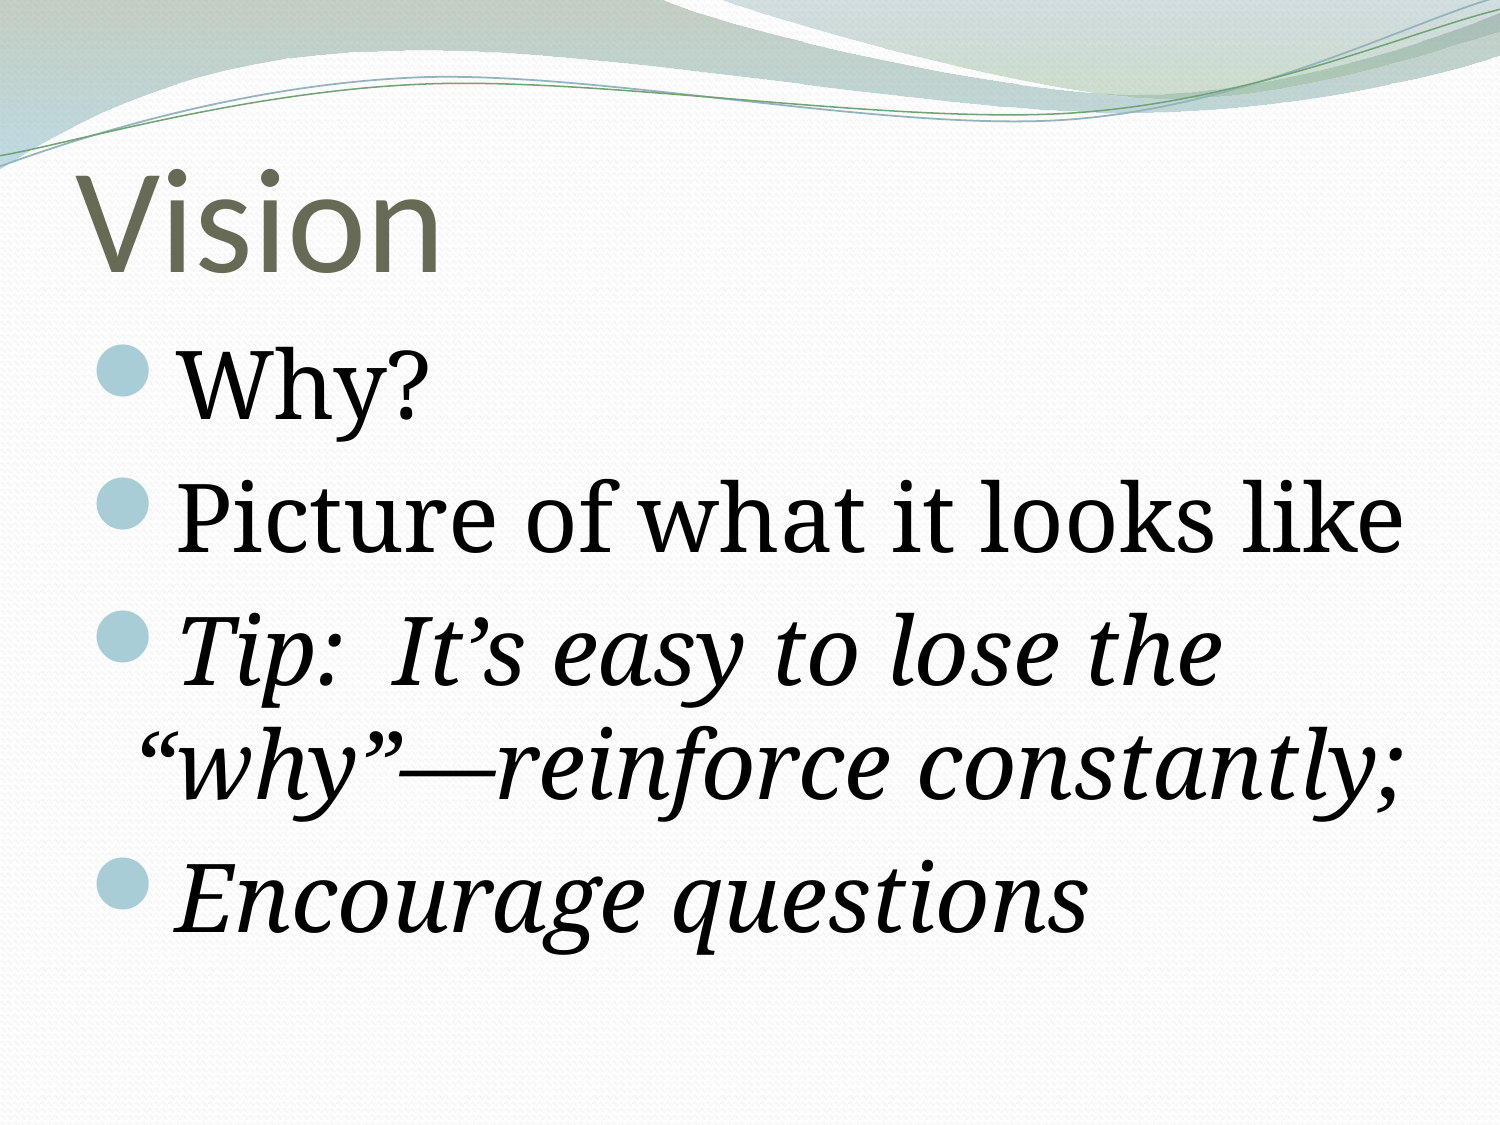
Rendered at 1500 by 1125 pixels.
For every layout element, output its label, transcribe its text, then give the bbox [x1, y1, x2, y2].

title Vision [75, 115, 1425, 303]
list Why? Picture of what it looks like Tip: It’s easy to lose the “why”—reinforce constantly; Encourage questions [75, 317, 1425, 1038]
